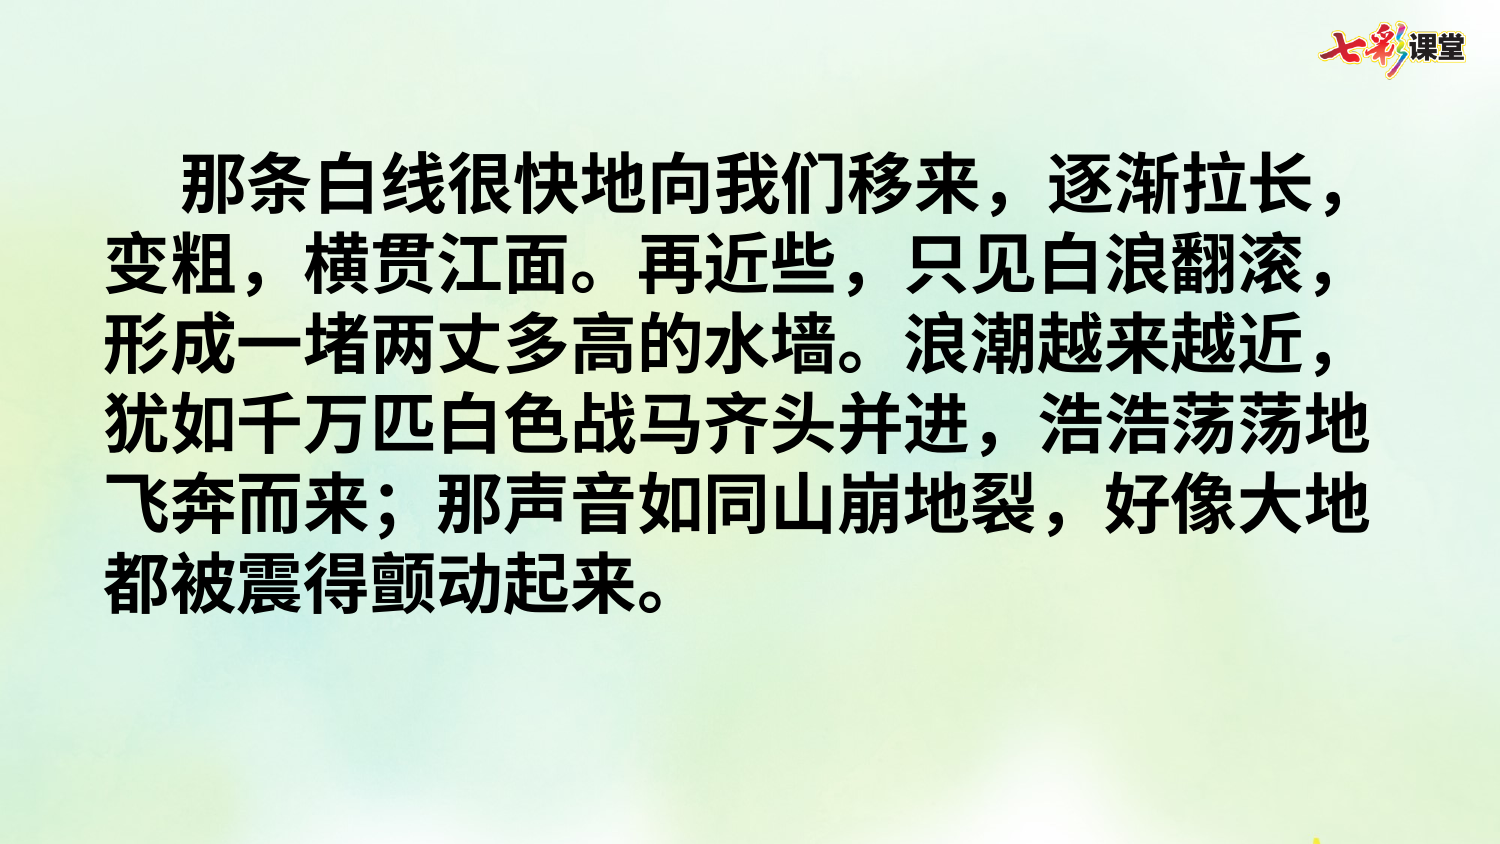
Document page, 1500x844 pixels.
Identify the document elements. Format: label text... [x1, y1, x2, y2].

picture [0, 0, 1500, 844]
text_box 那条白线很快地向我们移来，逐渐拉长，变粗，横贯江面。再近些，只见白浪翻滚，形成一堵两丈多高的水墙。浪潮越来越近，犹如千万匹白色战马齐头并进，浩浩荡荡地飞奔而来；那声音如同山崩地裂，好像大地都被震得颤动起来。 [88, 134, 1406, 630]
